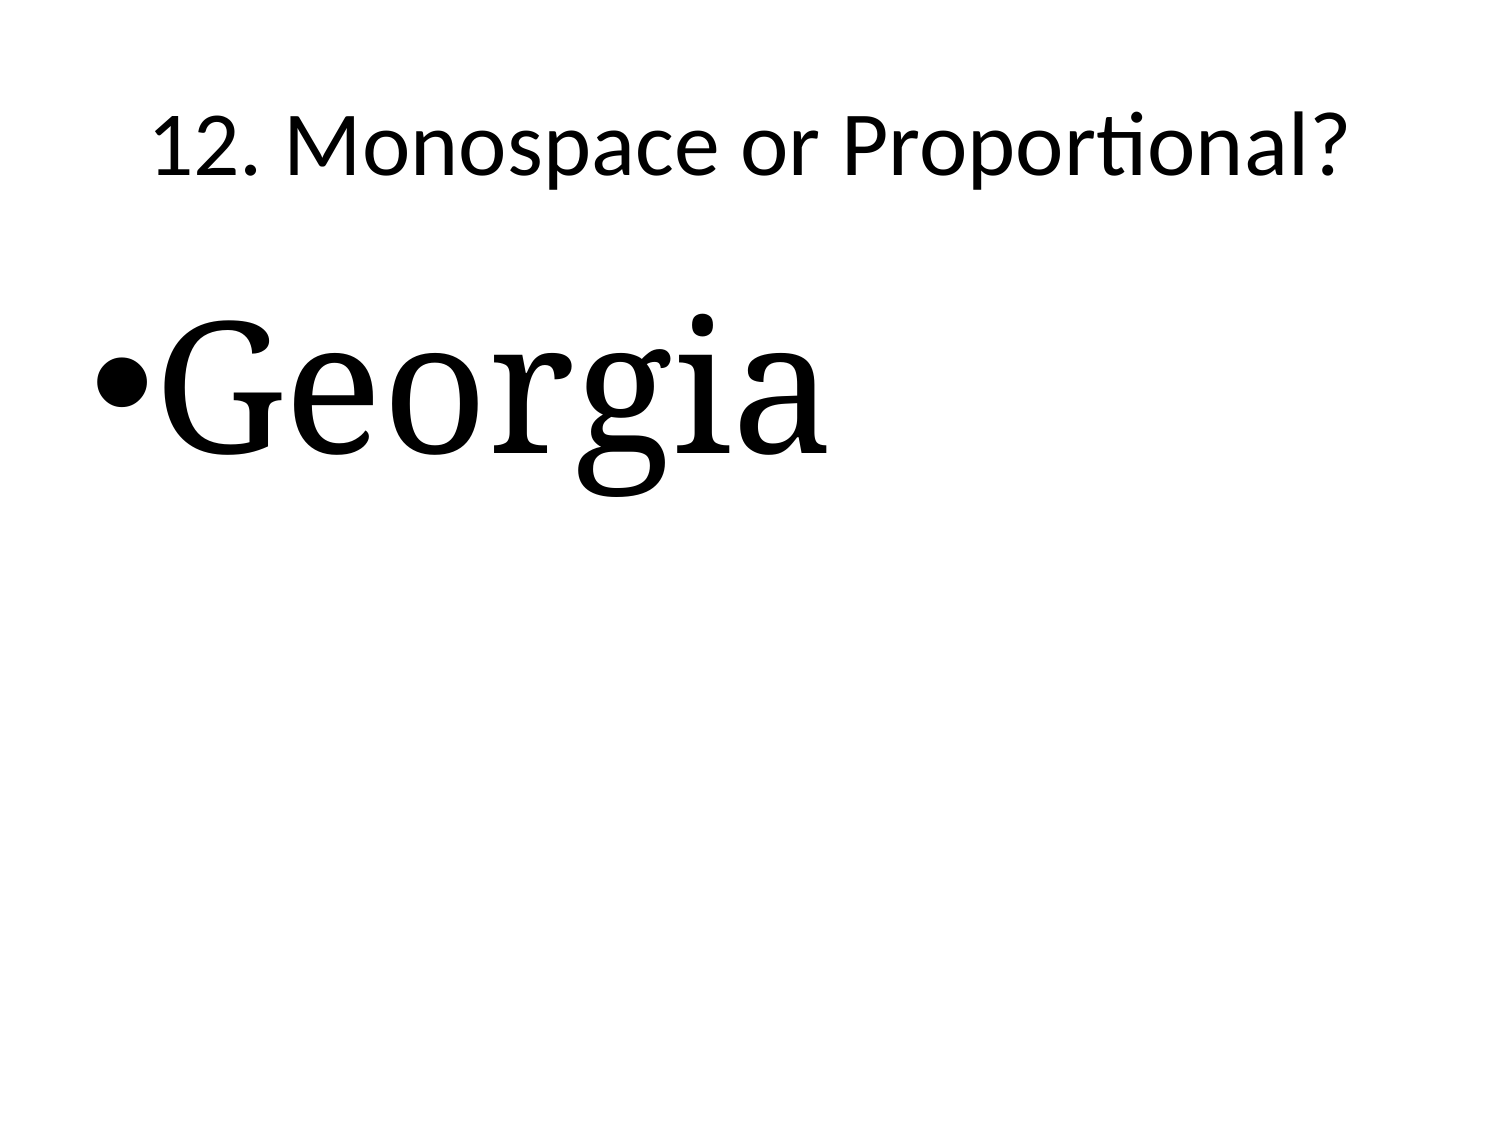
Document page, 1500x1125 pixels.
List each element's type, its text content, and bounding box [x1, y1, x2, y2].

title 12. Monospace or Proportional? [75, 45, 1425, 233]
list Georgia [75, 262, 1425, 1005]
